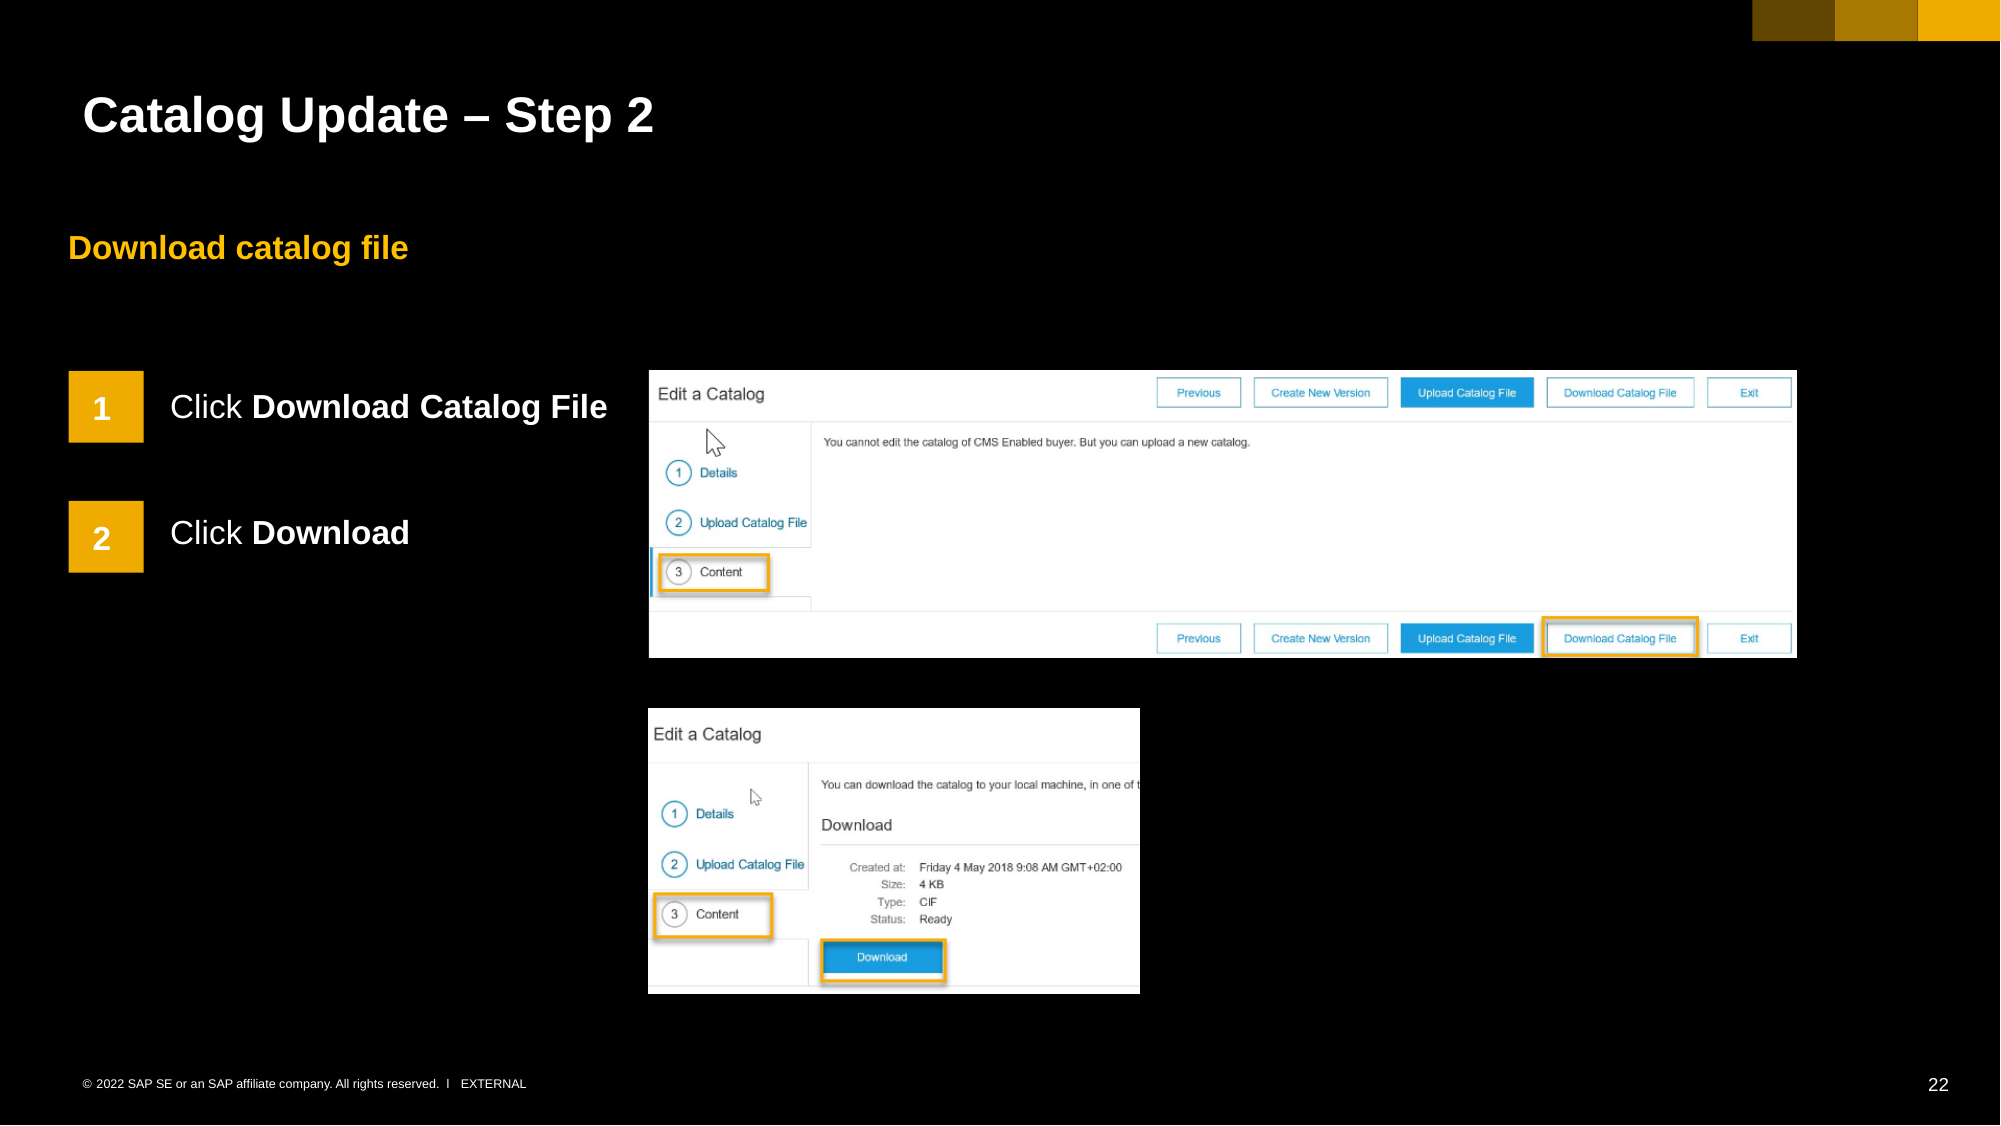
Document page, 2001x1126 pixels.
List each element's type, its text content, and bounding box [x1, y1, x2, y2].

text_box Click Download Catalog File [155, 377, 625, 442]
text_box 1 Se [68, 370, 144, 443]
picture [648, 708, 1140, 994]
title Catalog Update – Step 2 [82, 82, 1918, 144]
text_box 2 Se [68, 500, 144, 573]
text_box Click Download [155, 503, 468, 570]
text_box Download catalog file [53, 219, 1443, 310]
picture [648, 370, 1798, 658]
